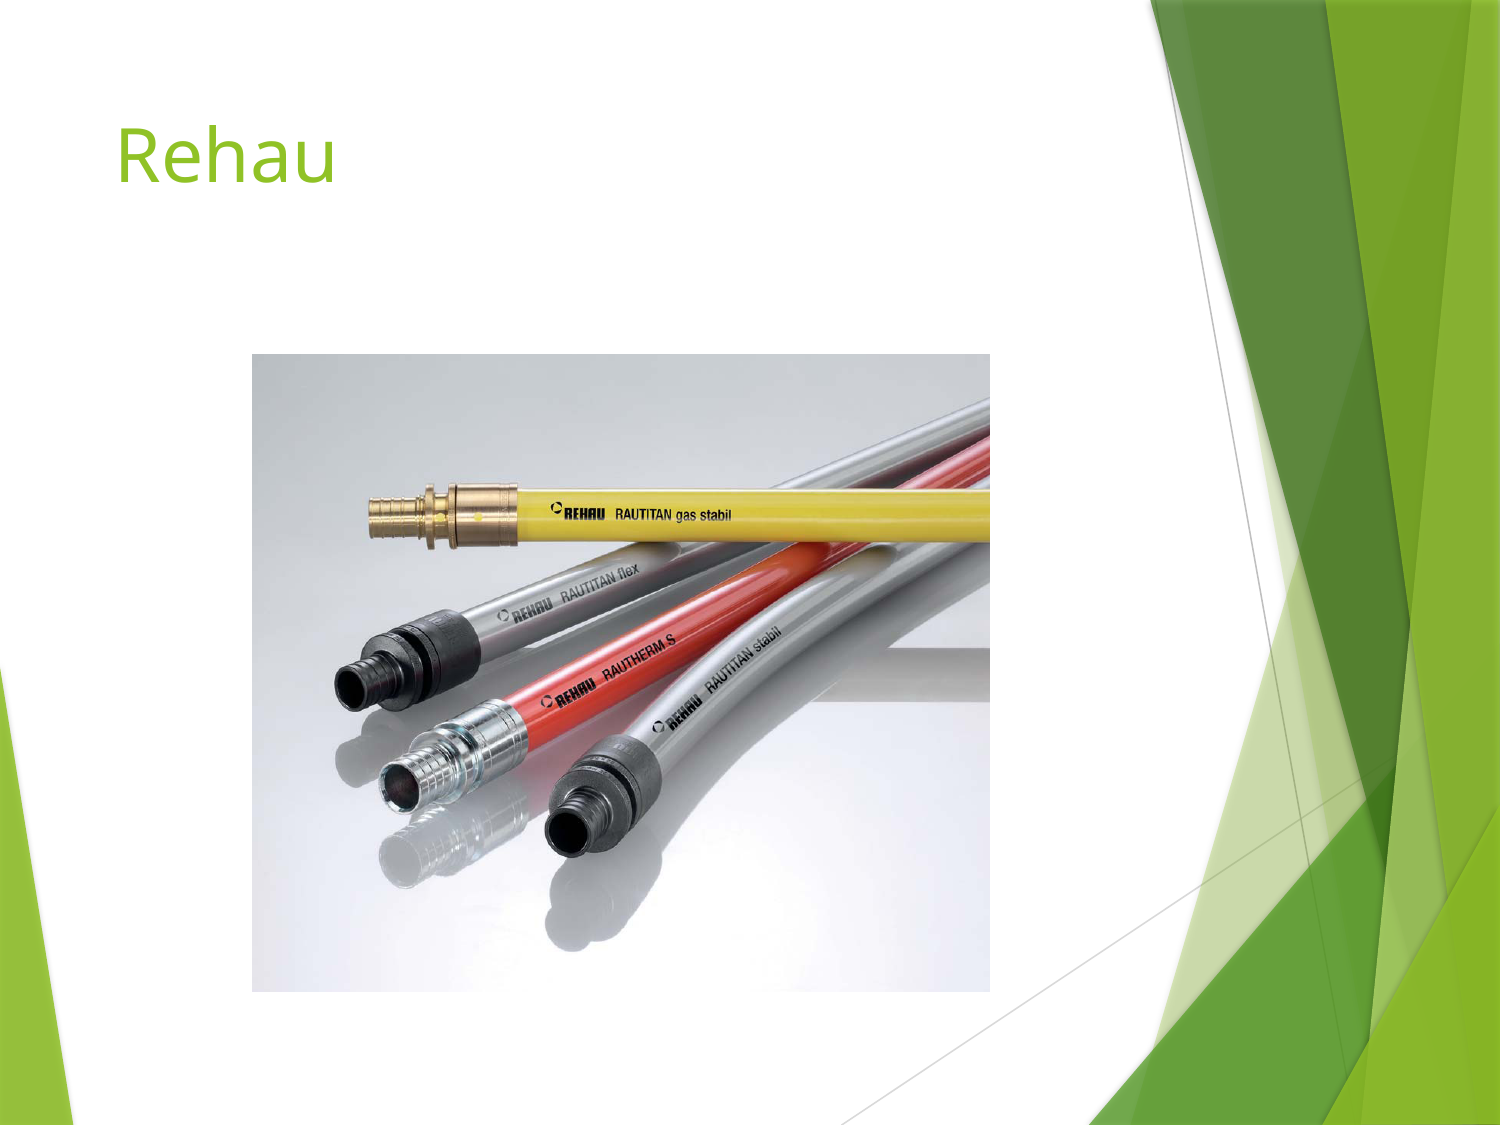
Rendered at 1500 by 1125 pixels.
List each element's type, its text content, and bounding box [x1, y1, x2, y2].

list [251, 353, 990, 992]
title Rehau [99, 99, 1142, 317]
